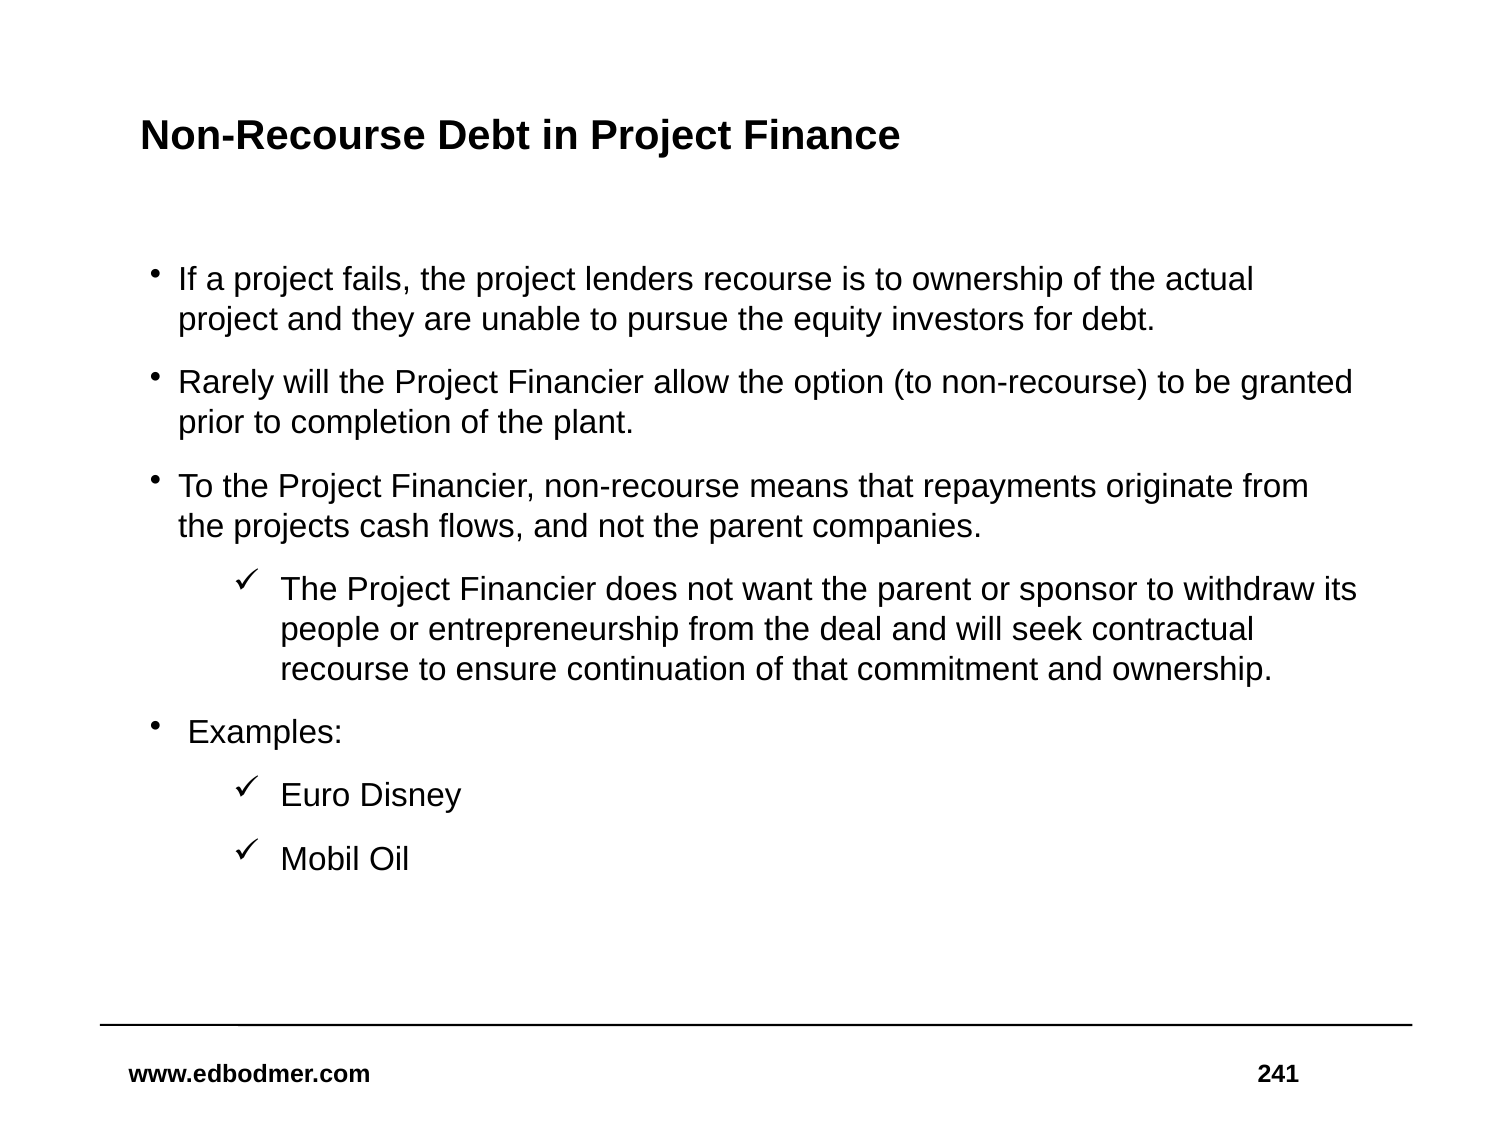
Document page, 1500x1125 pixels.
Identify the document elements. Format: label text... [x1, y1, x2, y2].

list If a project fails, the project lenders recourse is to ownership of the actual project and they are unable to pursue the equity investors for debt. Rarely will the Project Financier allow the option (to non-recourse) to be granted prior to completion of the plant. To the Project Financier, non-recourse means that repayments originate from the projects cash flows, and not the parent companies. The Project Financier does not want the parent or sponsor to withdraw its people or entrepreneurship from the deal and will seek contractual recourse to ensure continuation of that commitment and ownership. Examples: Euro Disney Mobil Oil [125, 249, 1375, 1000]
title Non-Recourse Debt in Project Finance [125, 99, 1288, 225]
